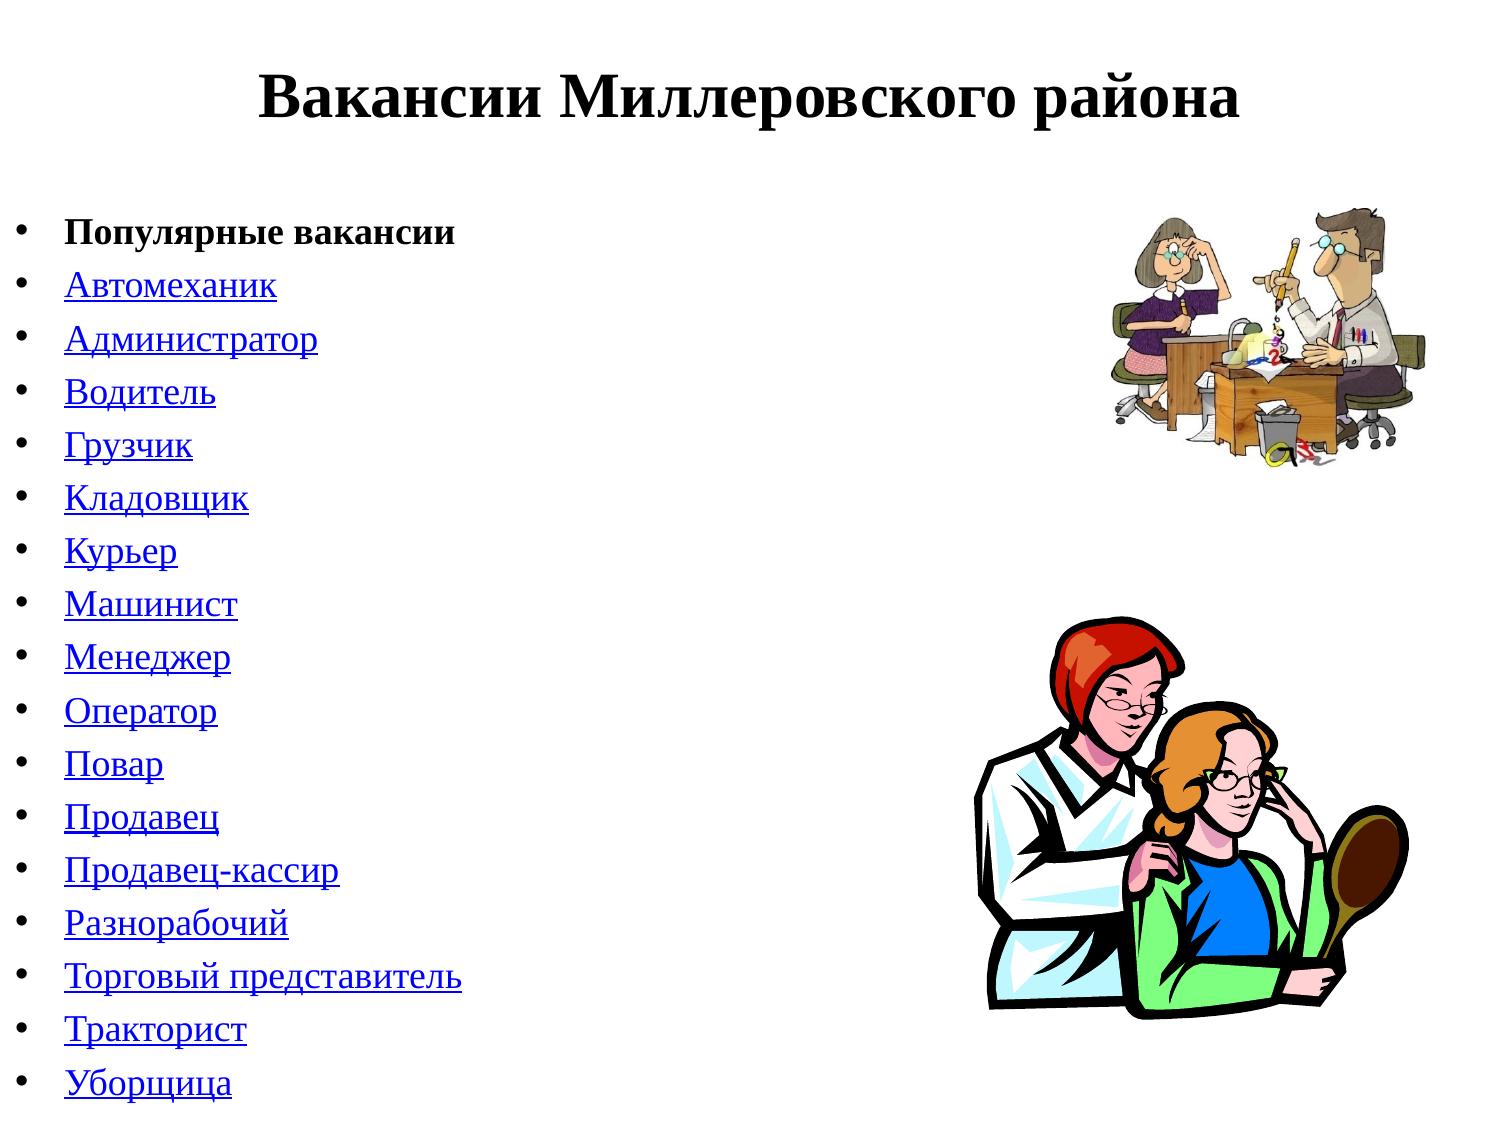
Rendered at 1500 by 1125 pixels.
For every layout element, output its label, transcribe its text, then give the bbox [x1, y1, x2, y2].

title Вакансии Миллеровского района [75, 45, 1425, 199]
picture [1111, 207, 1426, 471]
list Популярные вакансии Автомеханик Администратор Водитель Грузчик Кладовщик Курьер Машинист Менеджер Оператор Повар Продавец Продавец-кассир Разнорабочий Торговый представитель Тракторист Уборщица [0, 199, 1500, 1125]
picture [973, 585, 1423, 1020]
